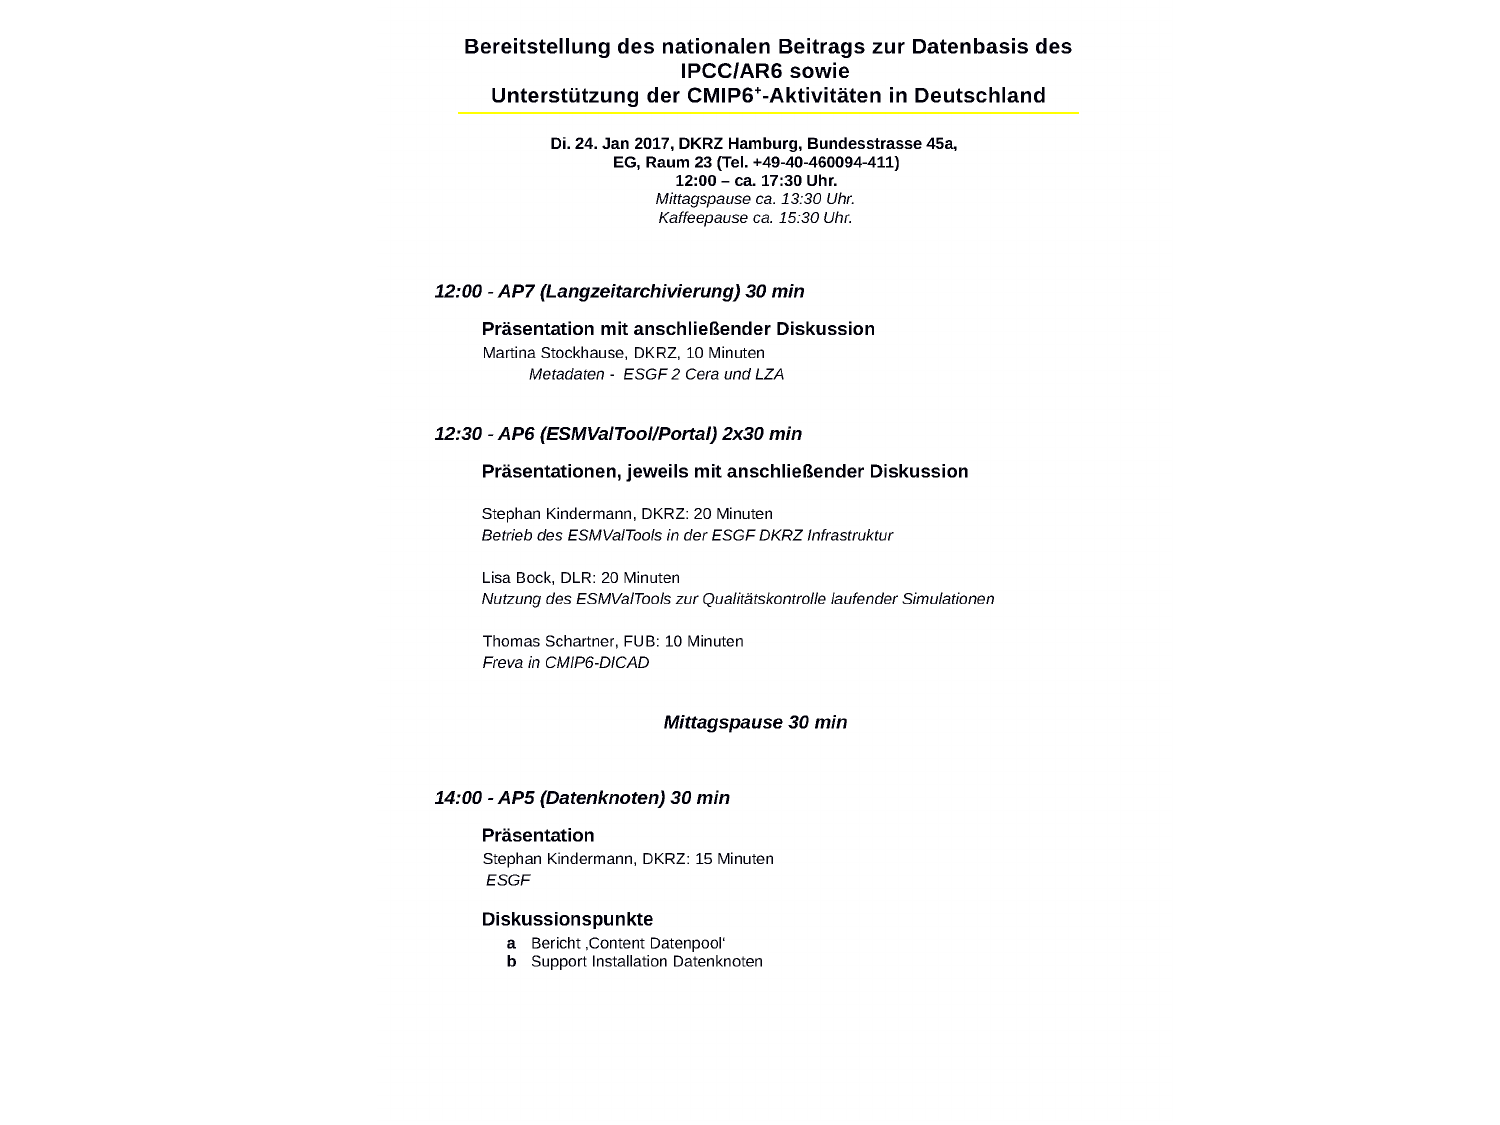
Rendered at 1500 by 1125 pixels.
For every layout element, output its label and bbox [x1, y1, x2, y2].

picture [377, 0, 1174, 1121]
